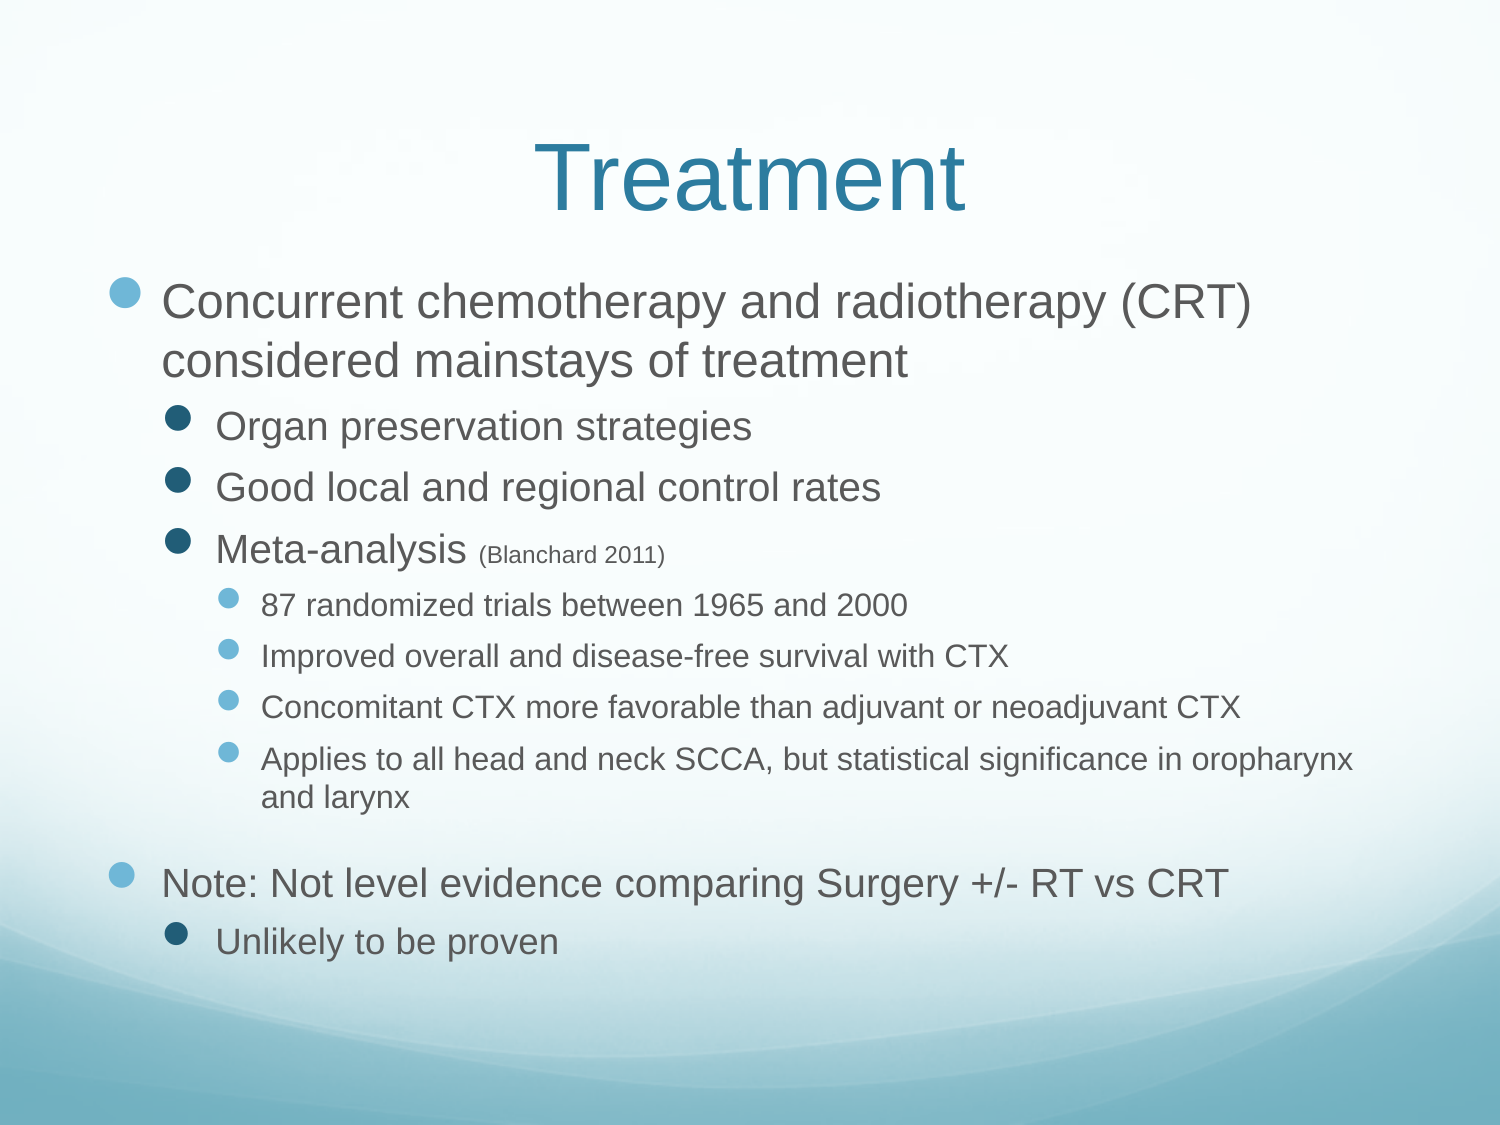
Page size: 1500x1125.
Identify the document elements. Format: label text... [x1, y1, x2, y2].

title Treatment [90, 17, 1410, 237]
list Concurrent chemotherapy and radiotherapy (CRT) considered mainstays of treatment Organ preservation strategies Good local and regional control rates Meta-analysis (Blanchard 2011) 87 randomized trials between 1965 and 2000 Improved overall and disease-free survival with CTX Concomitant CTX more favorable than adjuvant or neoadjuvant CTX Applies to all head and neck SCCA, but statistical significance in oropharynx and larynx Note: Not level evidence comparing Surgery +/- RT vs CRT Unlikely to be proven [90, 262, 1410, 975]
